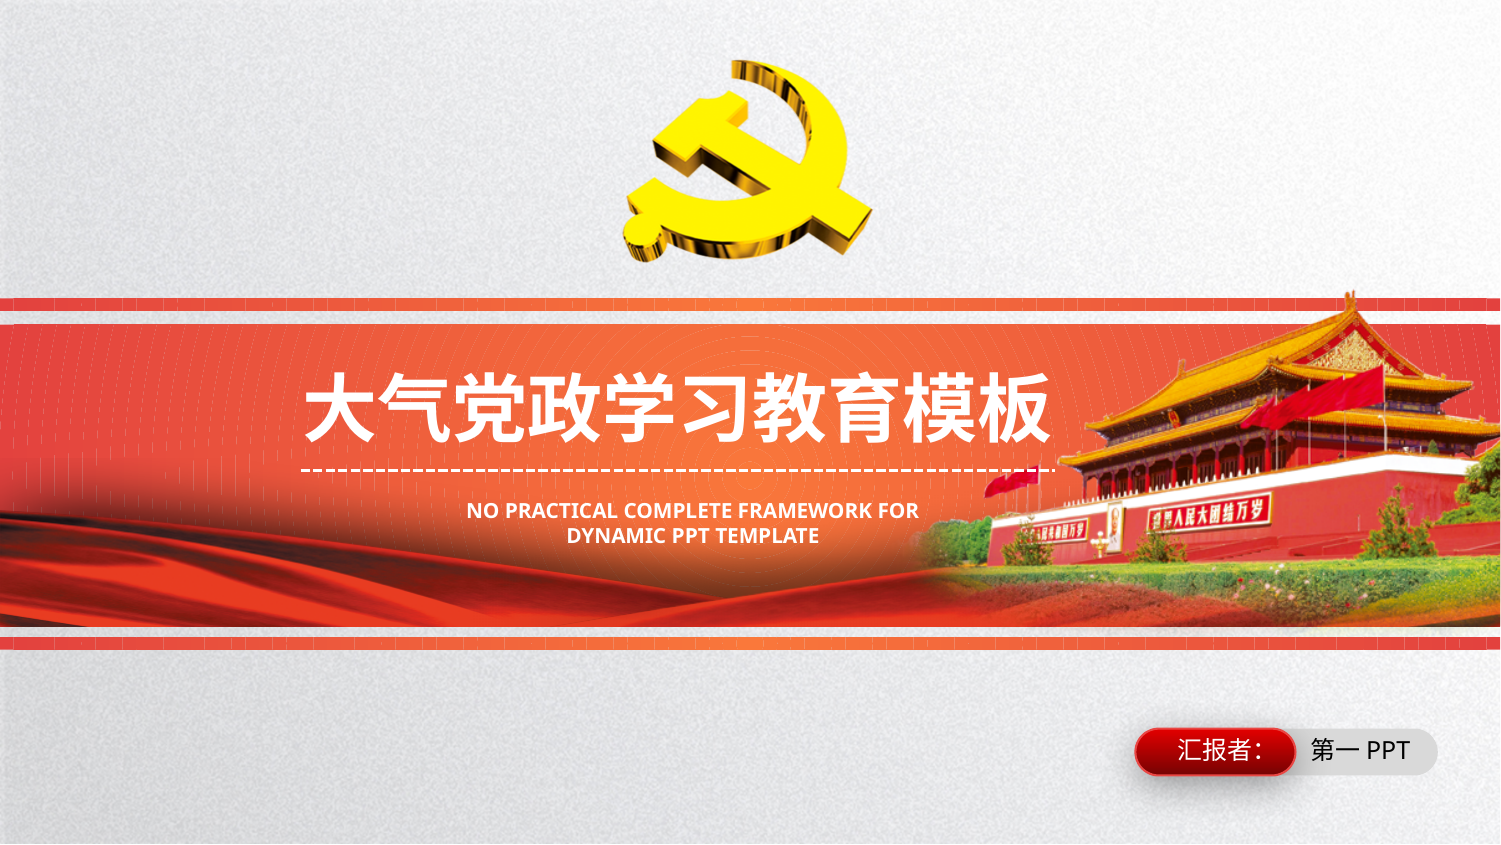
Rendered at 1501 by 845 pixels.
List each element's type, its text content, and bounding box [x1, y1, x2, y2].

text_box [0, 323, 837, 456]
text_box 大气党政学习教育模板 [243, 361, 837, 452]
text_box [0, 296, 586, 313]
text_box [1135, 728, 1439, 776]
picture [0, 0, 1501, 844]
text_box [0, 635, 837, 652]
